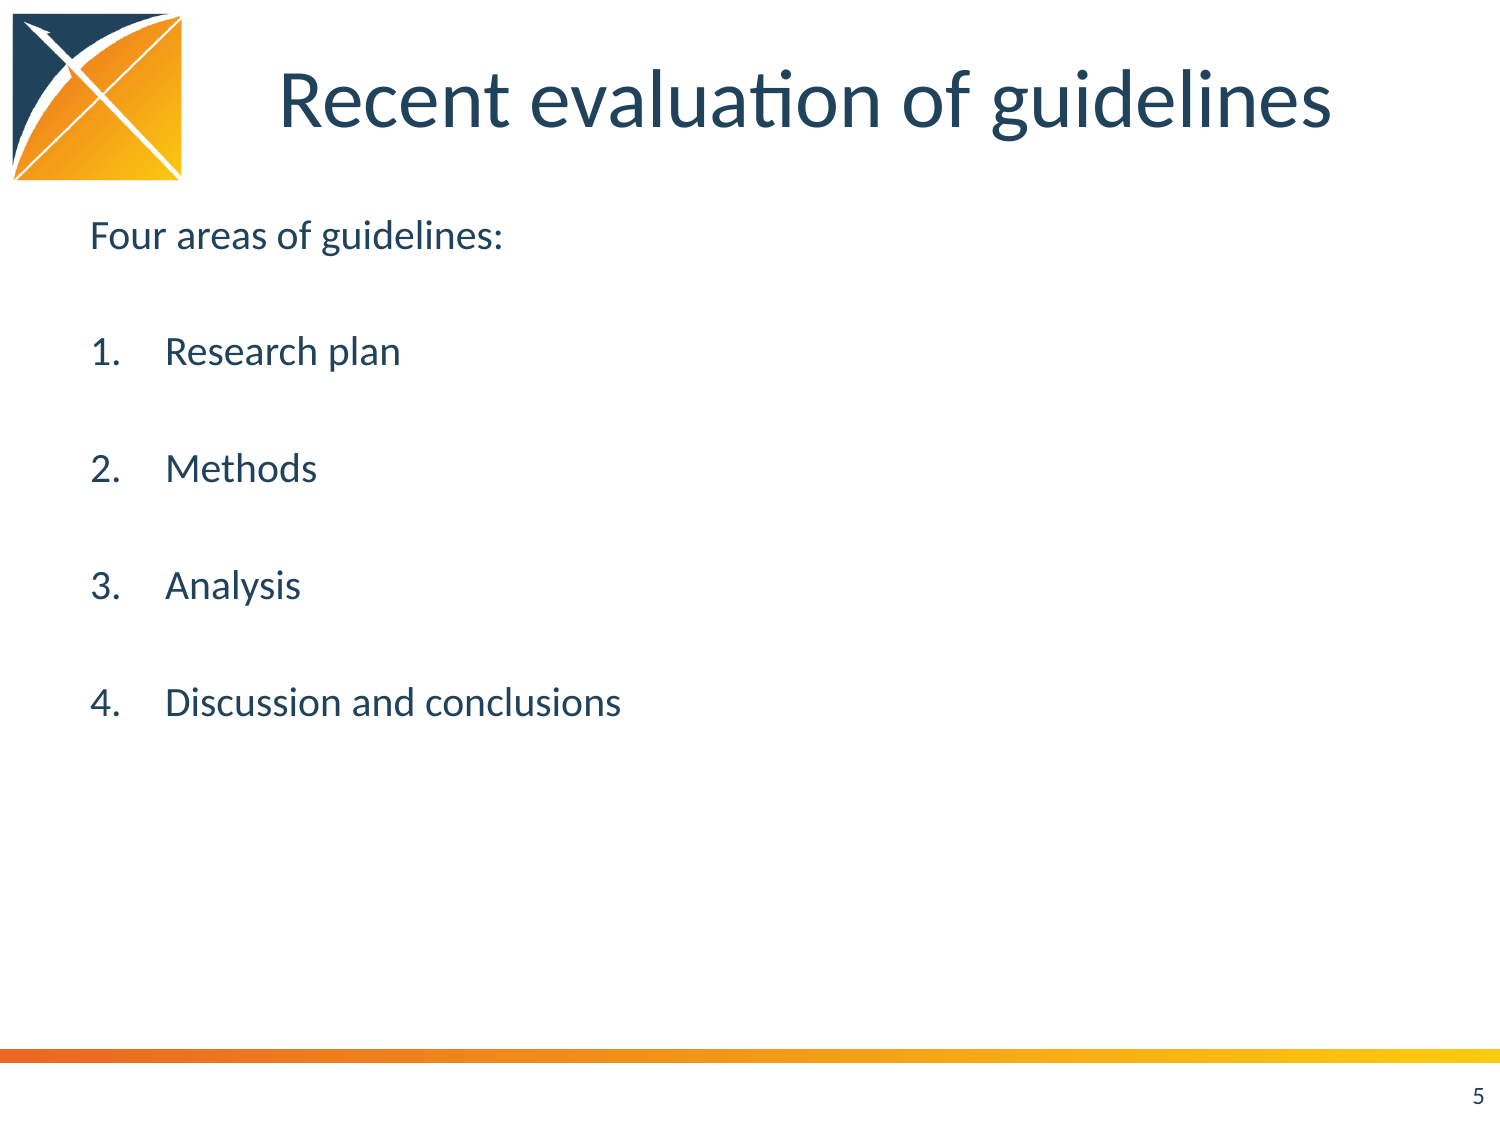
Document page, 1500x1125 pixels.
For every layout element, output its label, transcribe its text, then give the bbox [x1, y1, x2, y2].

title Recent evaluation of guidelines [187, 24, 1425, 163]
slide_number 5 [1149, 1065, 1500, 1125]
list Four areas of guidelines: Research plan Methods Analysis Discussion and conclusions [75, 200, 1425, 1005]
picture [0, 0, 206, 200]
